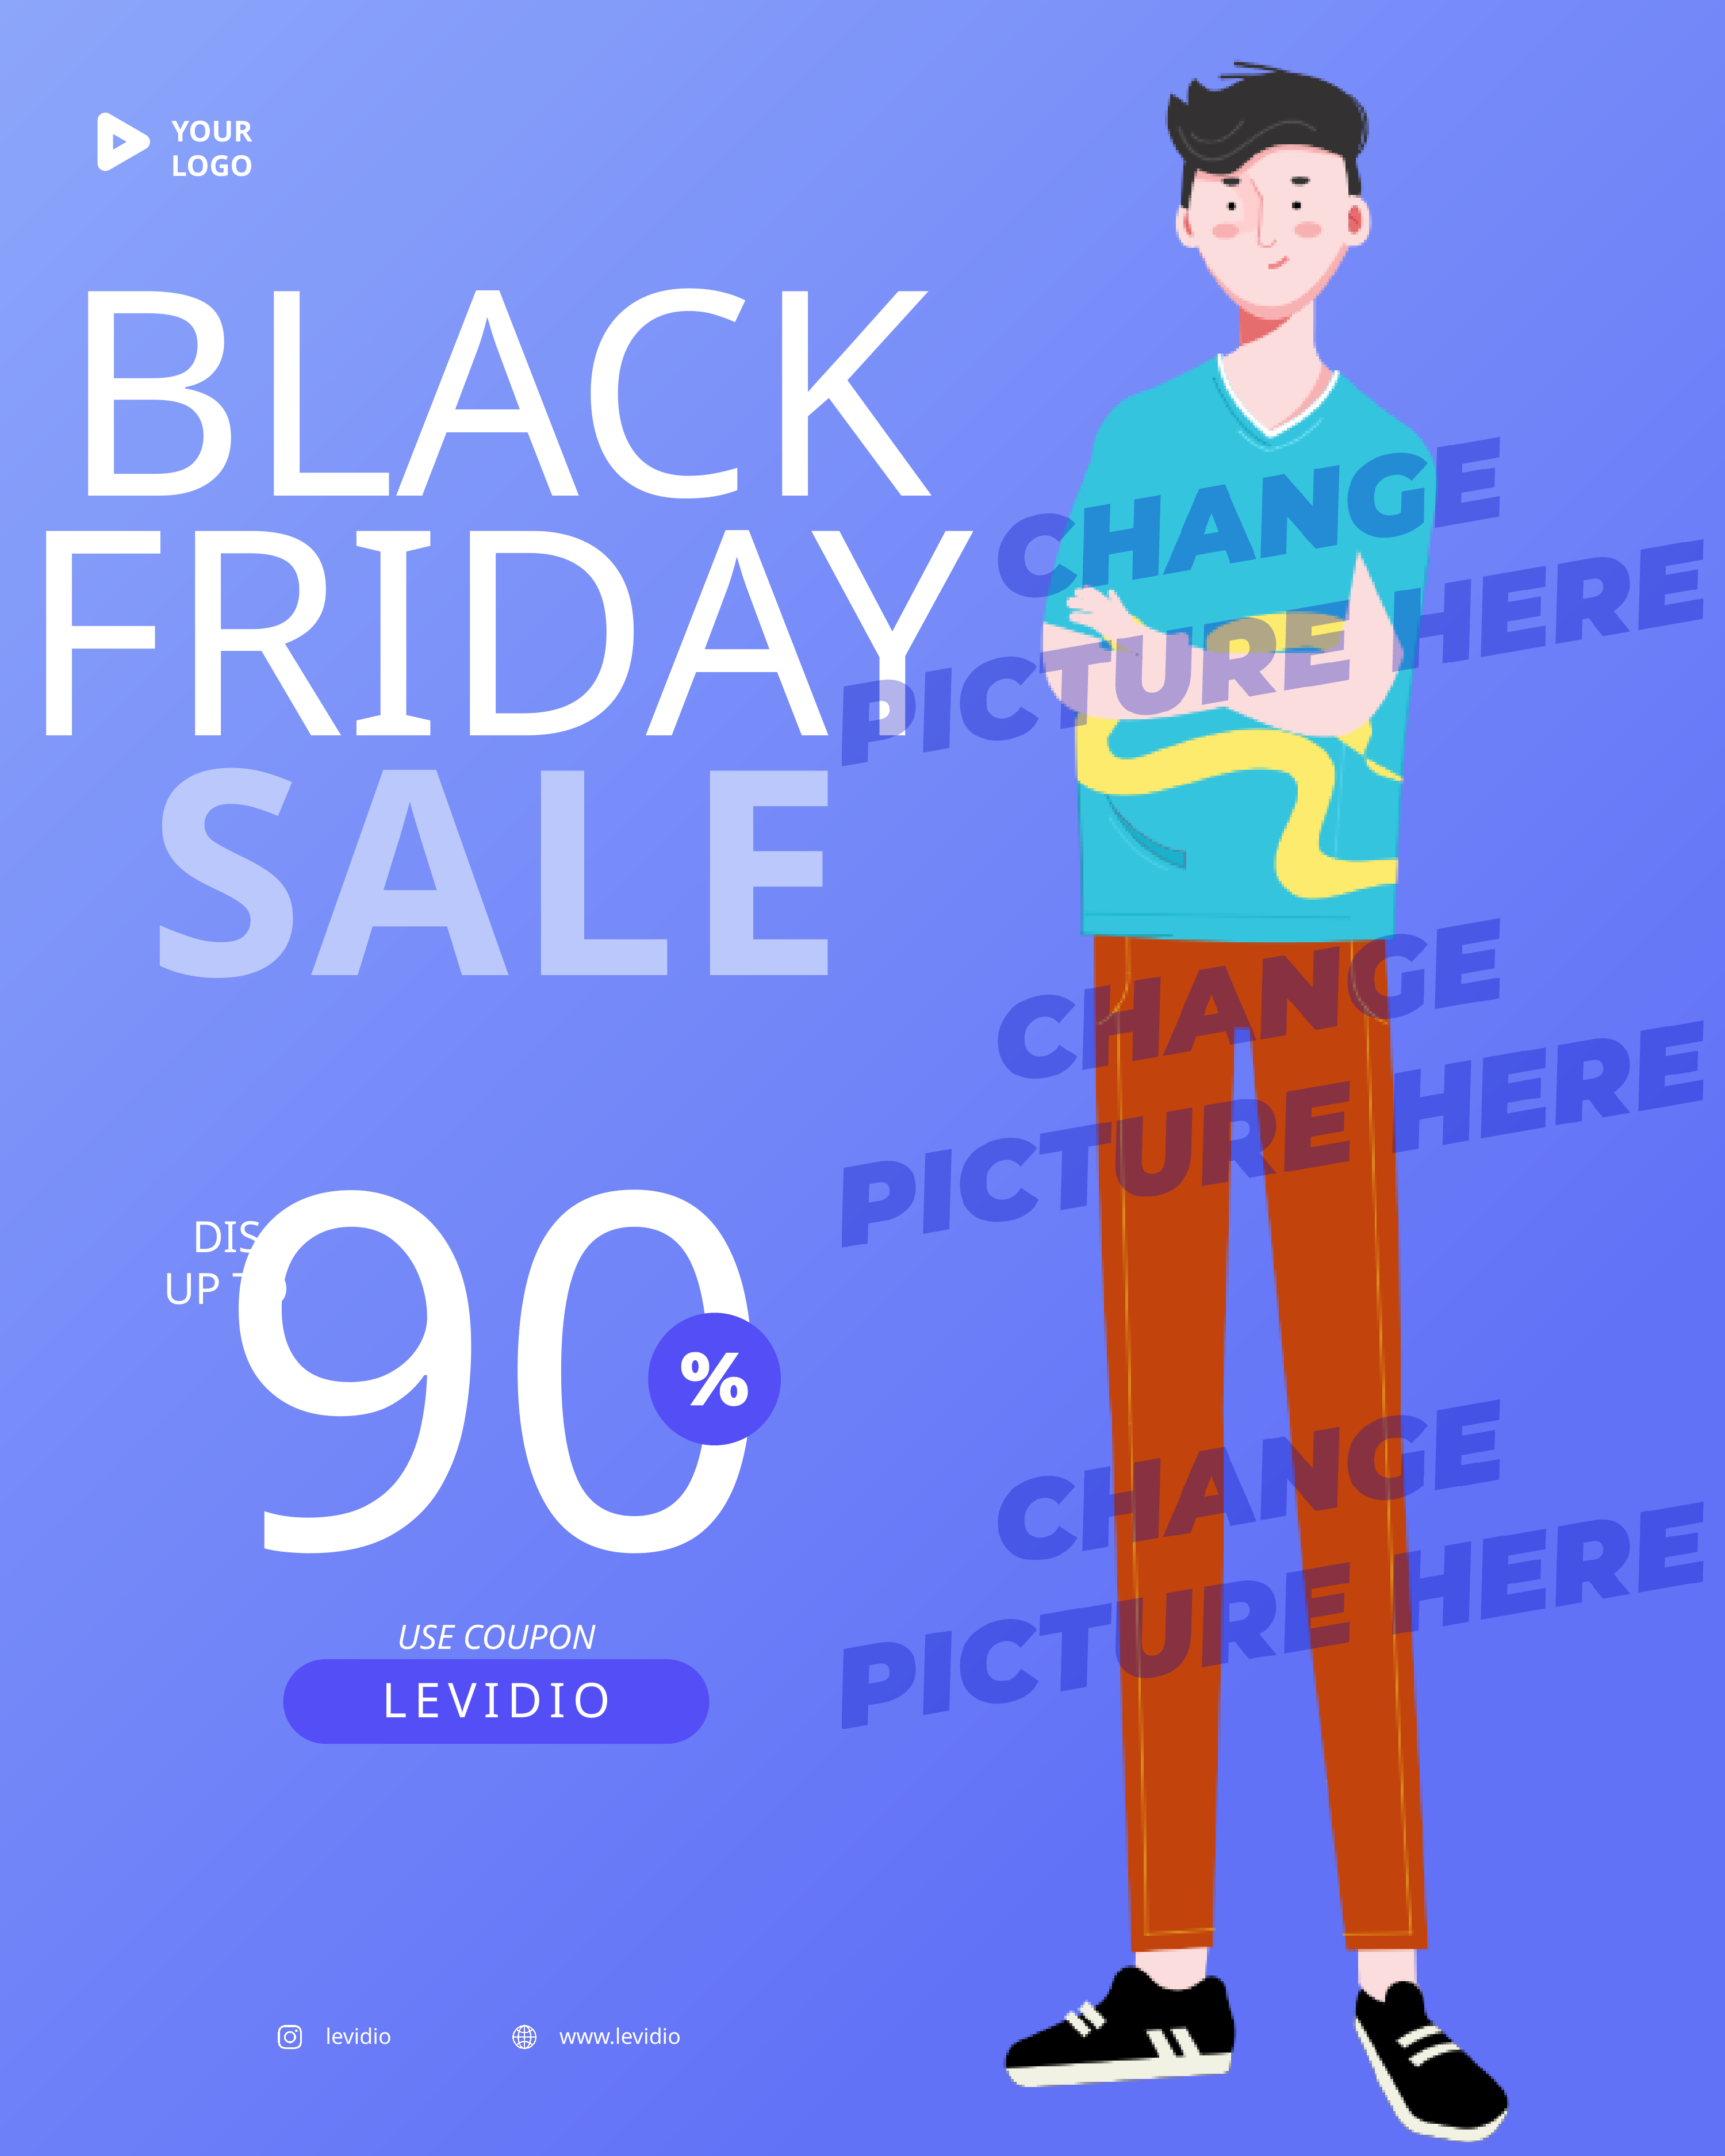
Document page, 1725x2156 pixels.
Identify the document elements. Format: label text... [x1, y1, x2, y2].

text_box SALE [138, 684, 835, 1037]
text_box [283, 1659, 710, 1744]
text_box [105, 108, 290, 187]
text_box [278, 2018, 401, 2054]
text_box USE COUPON [388, 1611, 604, 1659]
text_box DISC UP TO [155, 1204, 205, 1317]
text_box BLACK FRIDAY [10, 309, 835, 797]
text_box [648, 1313, 781, 1446]
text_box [512, 2018, 691, 2054]
picture [835, 0, 1723, 2156]
text_box 90 [205, 1050, 785, 1652]
